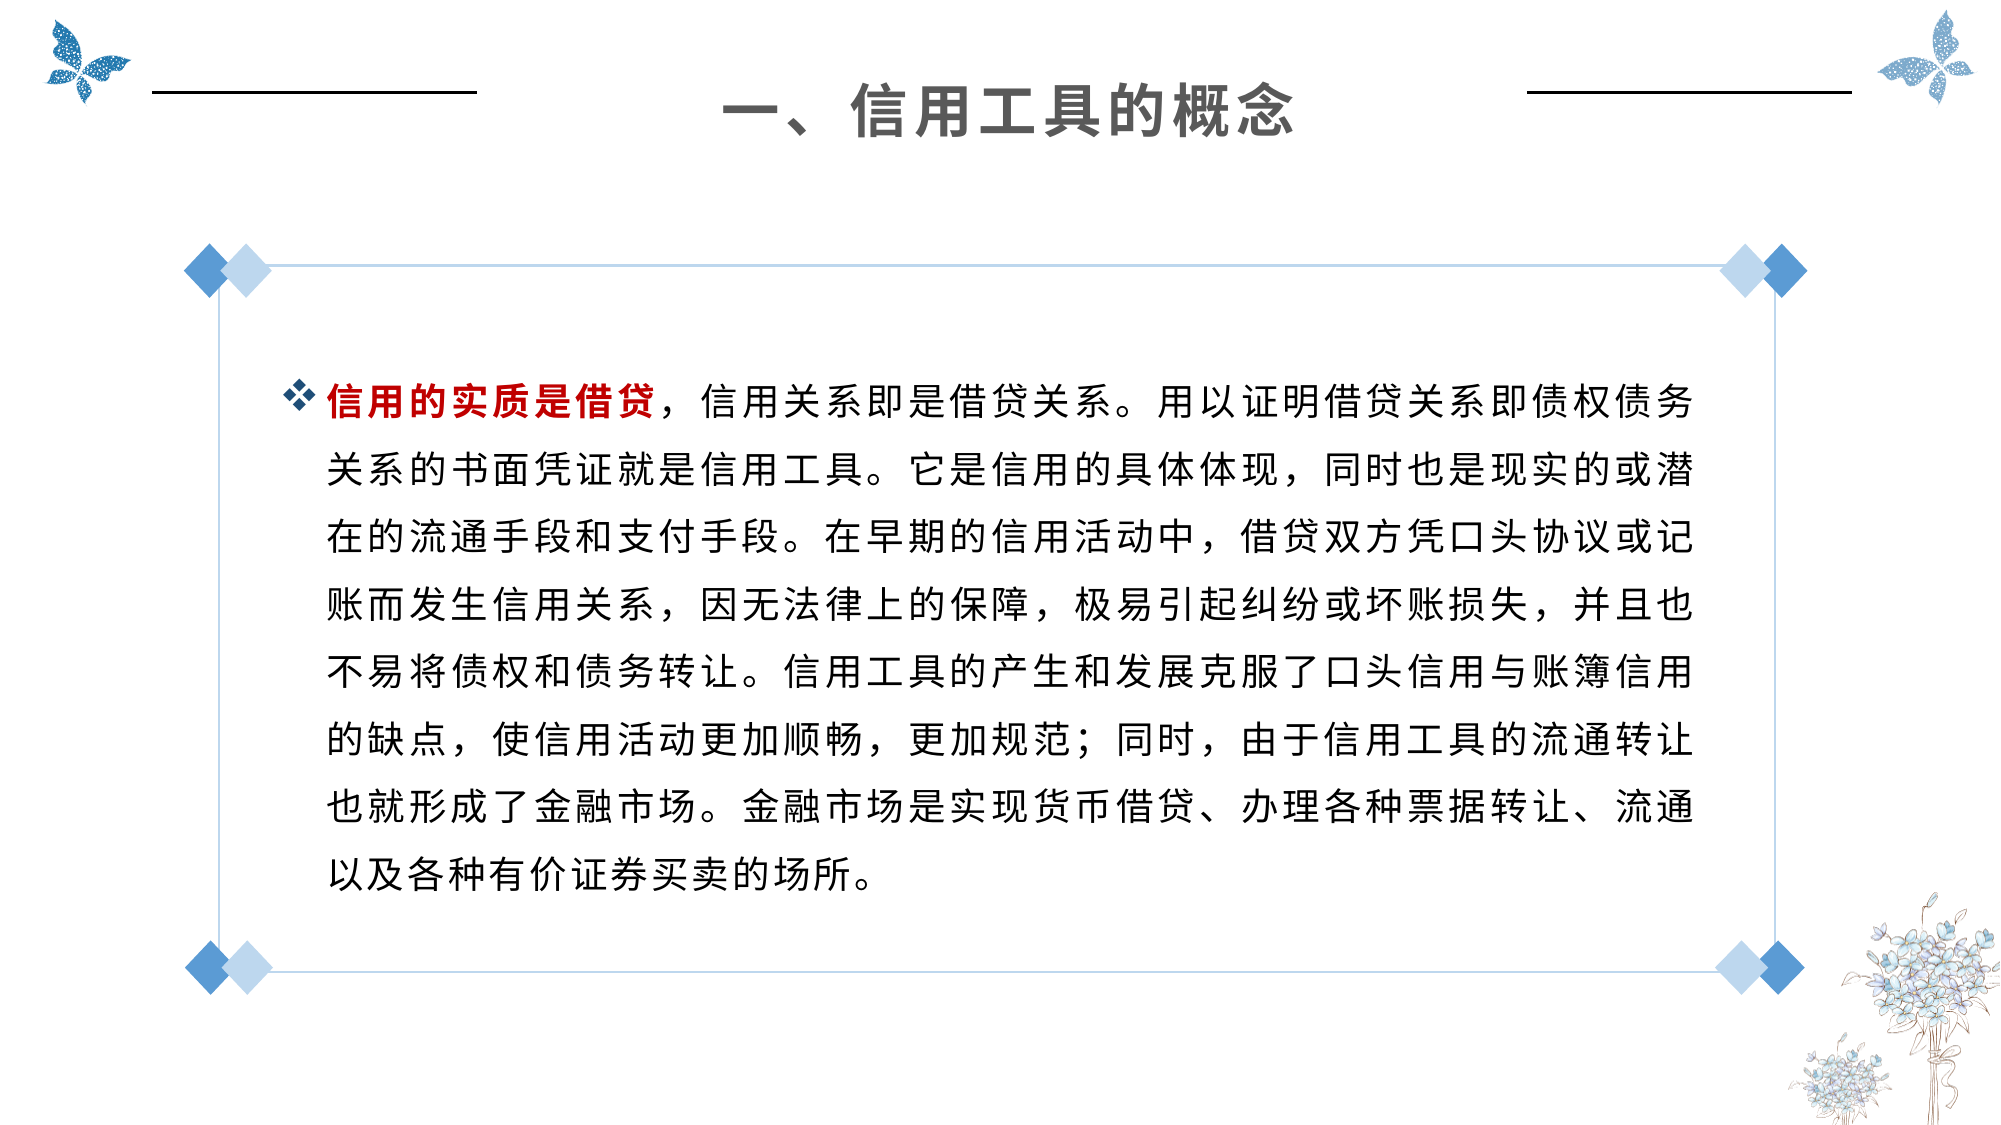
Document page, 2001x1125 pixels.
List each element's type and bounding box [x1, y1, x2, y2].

text_box [151, 66, 1852, 153]
picture [1788, 892, 2000, 1125]
text_box [183, 243, 1808, 995]
